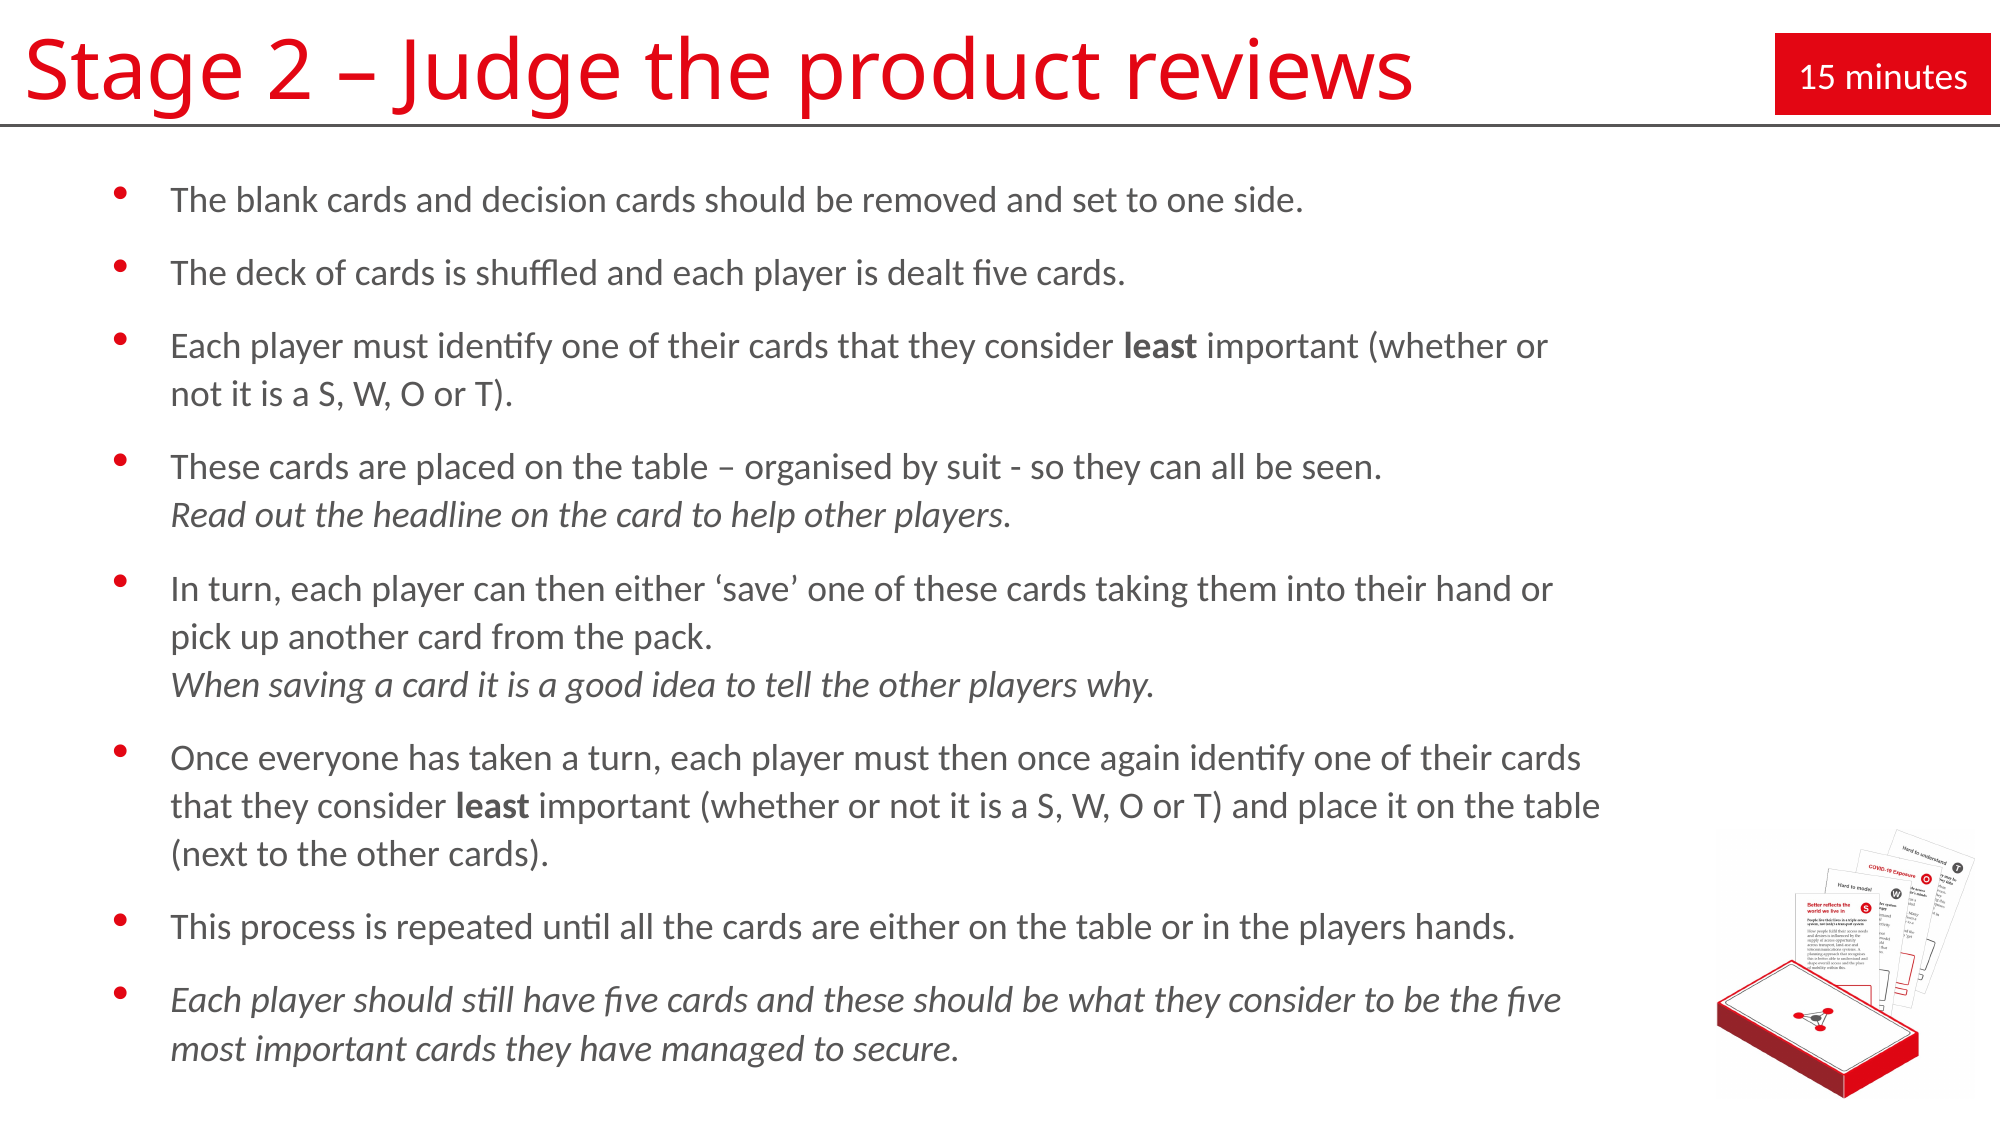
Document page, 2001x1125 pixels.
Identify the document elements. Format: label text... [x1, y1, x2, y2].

text_box 15 minutes [1775, 33, 1991, 115]
picture [1716, 829, 1975, 1099]
text_box The blank cards and decision cards should be removed and set to one side. The deck of cards is shuffled and each player is dealt five cards. Each player must identify one of their cards that they consider least important (whether or not it is a S, W, O or T). These cards are placed on the table – organised by suit - so they can all be seen. Read out the headline on the card to help other players. In turn, each player can then either ‘save’ one of these cards taking them into their hand or pick up another card from the pack. When saving a card it is a good idea to tell the other players why. Once everyone has taken a turn, each player must then once again identify one of their cards that they consider least important (whether or not it is a S, W, O or T) and place it on the table (next to the other cards). This process is repeated until all the cards are either on the table or in the players hands. Each player should still have five cards and these should be what they consider to be the five most important cards they have managed to secure. [99, 164, 1621, 1076]
text_box Stage 2 – Judge the product reviews [9, 20, 1991, 208]
